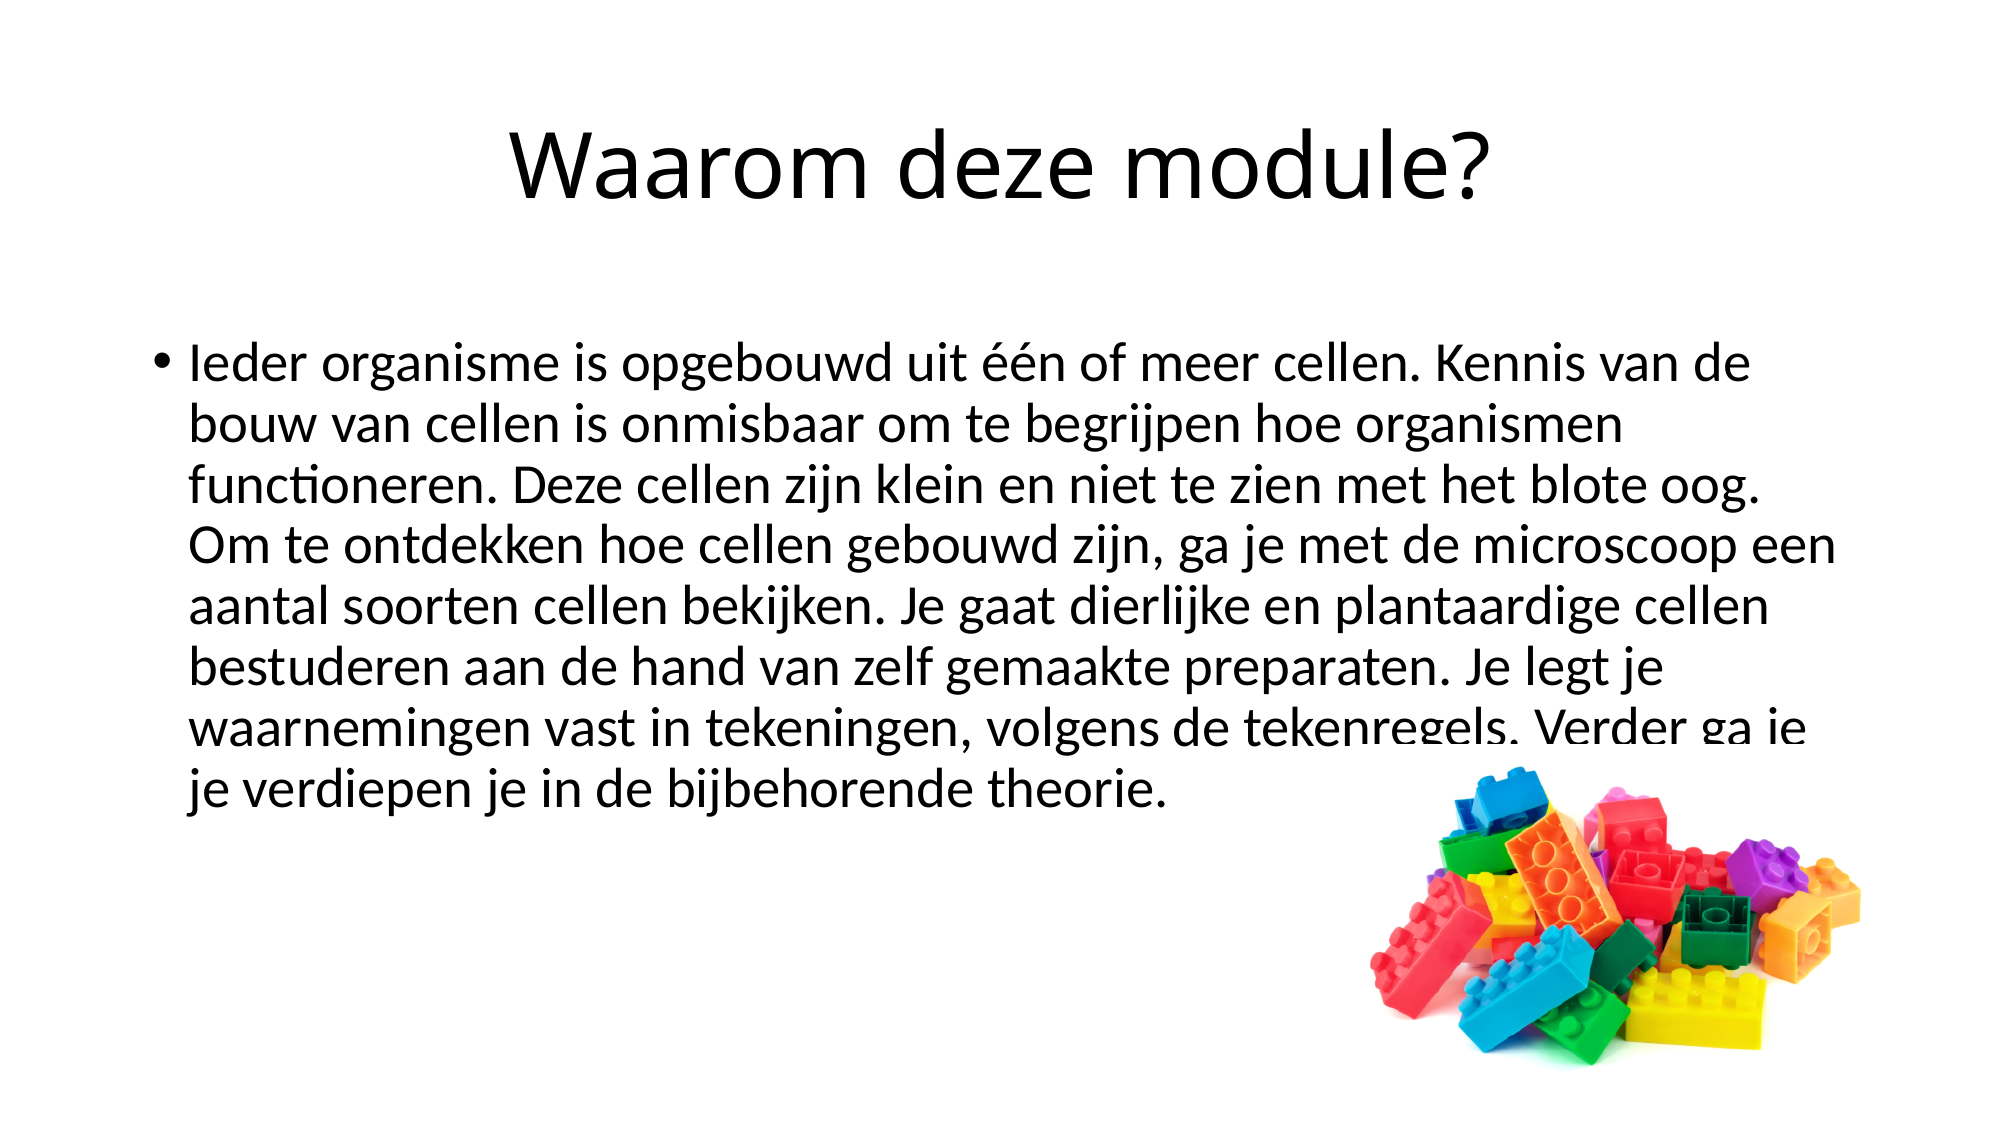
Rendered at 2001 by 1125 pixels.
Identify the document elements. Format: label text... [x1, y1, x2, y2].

list Ieder organisme is opgebouwd uit één of meer cellen. Kennis van de bouw van cellen is onmisbaar om te begrijpen hoe organismen functioneren. Deze cellen zijn klein en niet te zien met het blote oog. Om te ontdekken hoe cellen gebouwd zijn, ga je met de microscoop een aantal soorten cellen bekijken. Je gaat dierlijke en plantaardige cellen bestuderen aan de hand van zelf gemaakte preparaten. Je legt je waarnemingen vast in tekeningen, volgens de tekenregels. Verder ga je je verdiepen je in de bijbehorende theorie. [137, 237, 1863, 834]
title Waarom deze module? [137, 59, 1863, 237]
picture [1357, 744, 1863, 1077]
